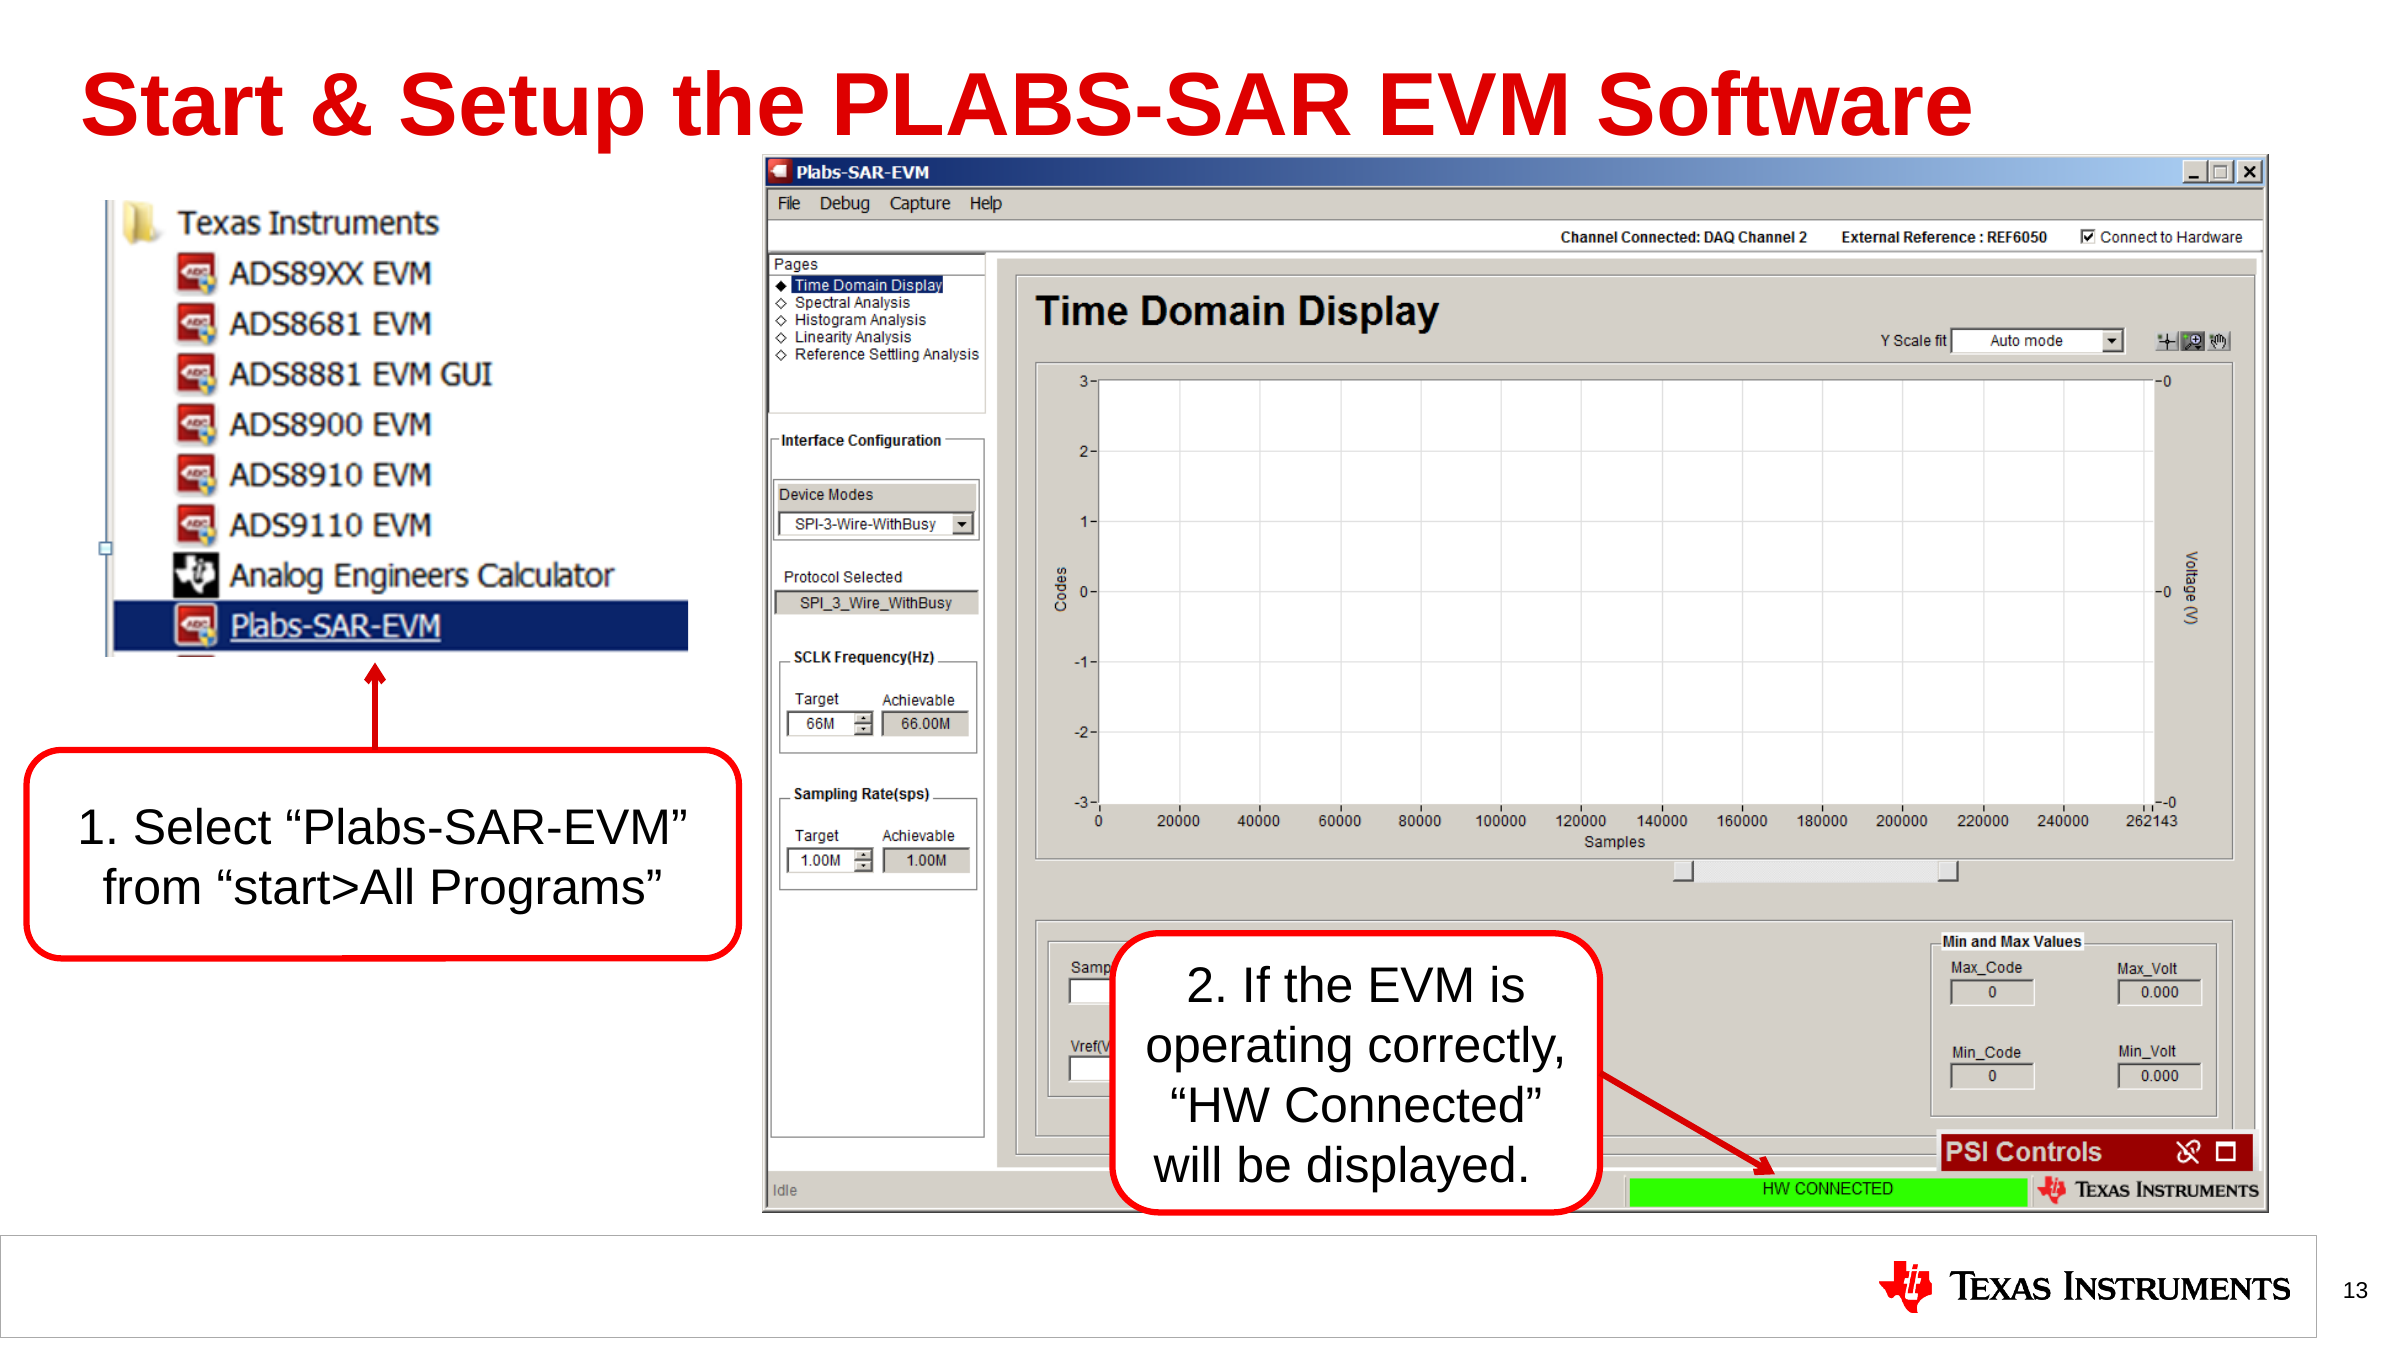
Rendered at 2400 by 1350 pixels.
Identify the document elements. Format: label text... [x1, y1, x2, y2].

text_box 1. Select “Plabs-SAR-EVM” from “start>All Programs” [24, 747, 742, 961]
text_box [1112, 933, 1776, 1213]
picture [762, 153, 2269, 1213]
picture [1879, 1261, 2290, 1265]
picture [1879, 1307, 2290, 1313]
slide_number 13 [1828, 1265, 2389, 1307]
title Start & Setup the PLABS-SAR EVM Software [60, 27, 2282, 189]
picture [77, 199, 689, 657]
